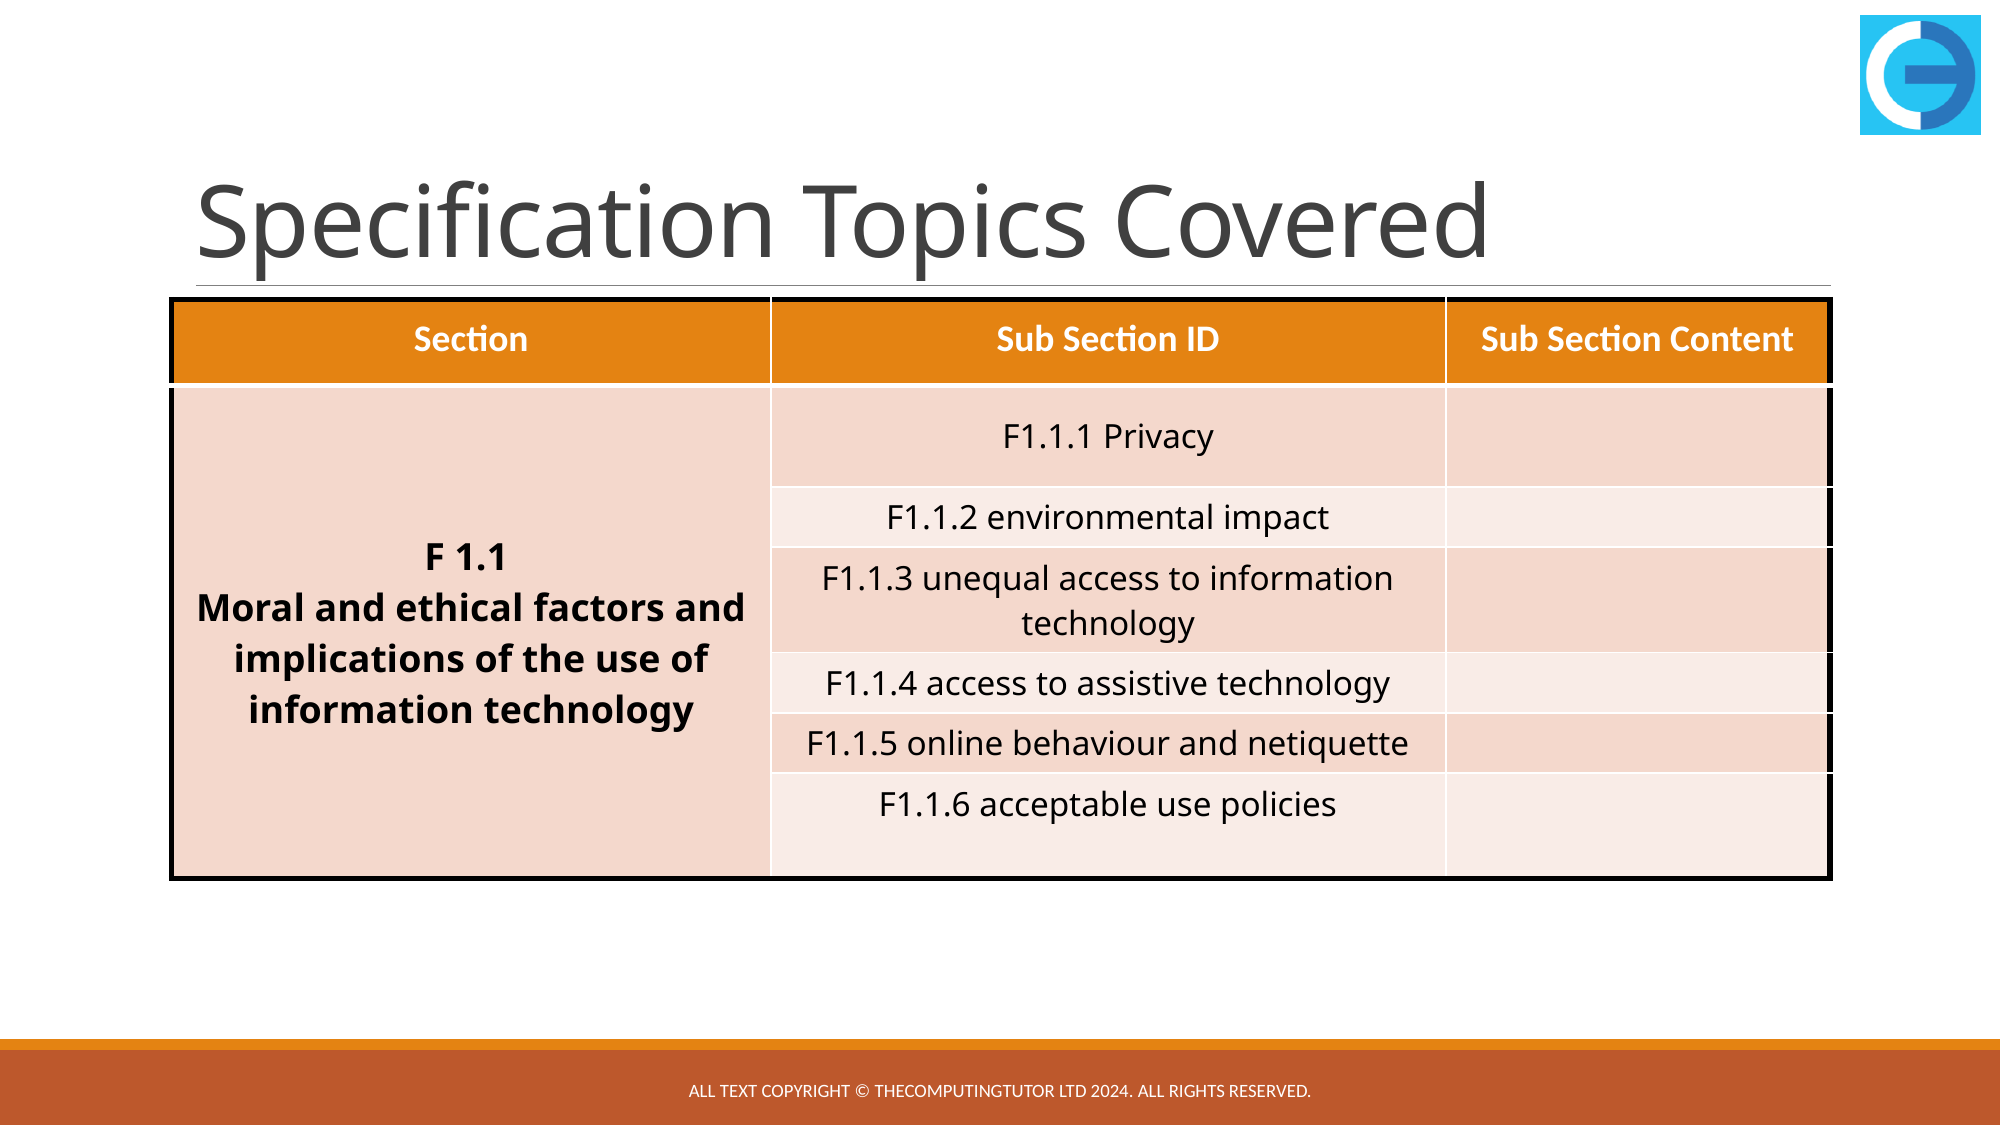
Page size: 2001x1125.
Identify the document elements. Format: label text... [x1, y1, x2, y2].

title Specification Topics Covered [180, 47, 1830, 285]
table_cell F1.1.5 online behaviour and netiquette [772, 714, 1445, 772]
table_cell [1447, 774, 1827, 876]
table_header Sub Section Content [1447, 302, 1827, 383]
table_cell F1.1.4 access to assistive technology [772, 653, 1445, 712]
table_cell [1447, 548, 1827, 652]
table_cell [1447, 653, 1827, 712]
picture [1860, 15, 1981, 135]
table_cell [1447, 488, 1827, 546]
table_cell F1.1.3 unequal access to information technology [772, 548, 1445, 652]
footer All text copyright © TheComputingTutor Ltd 2024. All rights Reserved. [604, 1059, 1396, 1120]
table_cell F1.1.6 acceptable use policies [772, 774, 1445, 876]
table_cell [1447, 714, 1827, 772]
table_cell [1447, 388, 1827, 486]
table_cell F1.1.2 environmental impact [772, 488, 1445, 546]
table_cell F1.1.1 Privacy [772, 388, 1445, 486]
table_header Sub Section ID [772, 302, 1445, 383]
table_cell F 1.1 Moral and ethical factors and implications of the use of information technology [174, 388, 770, 876]
table_header Section [174, 302, 770, 383]
